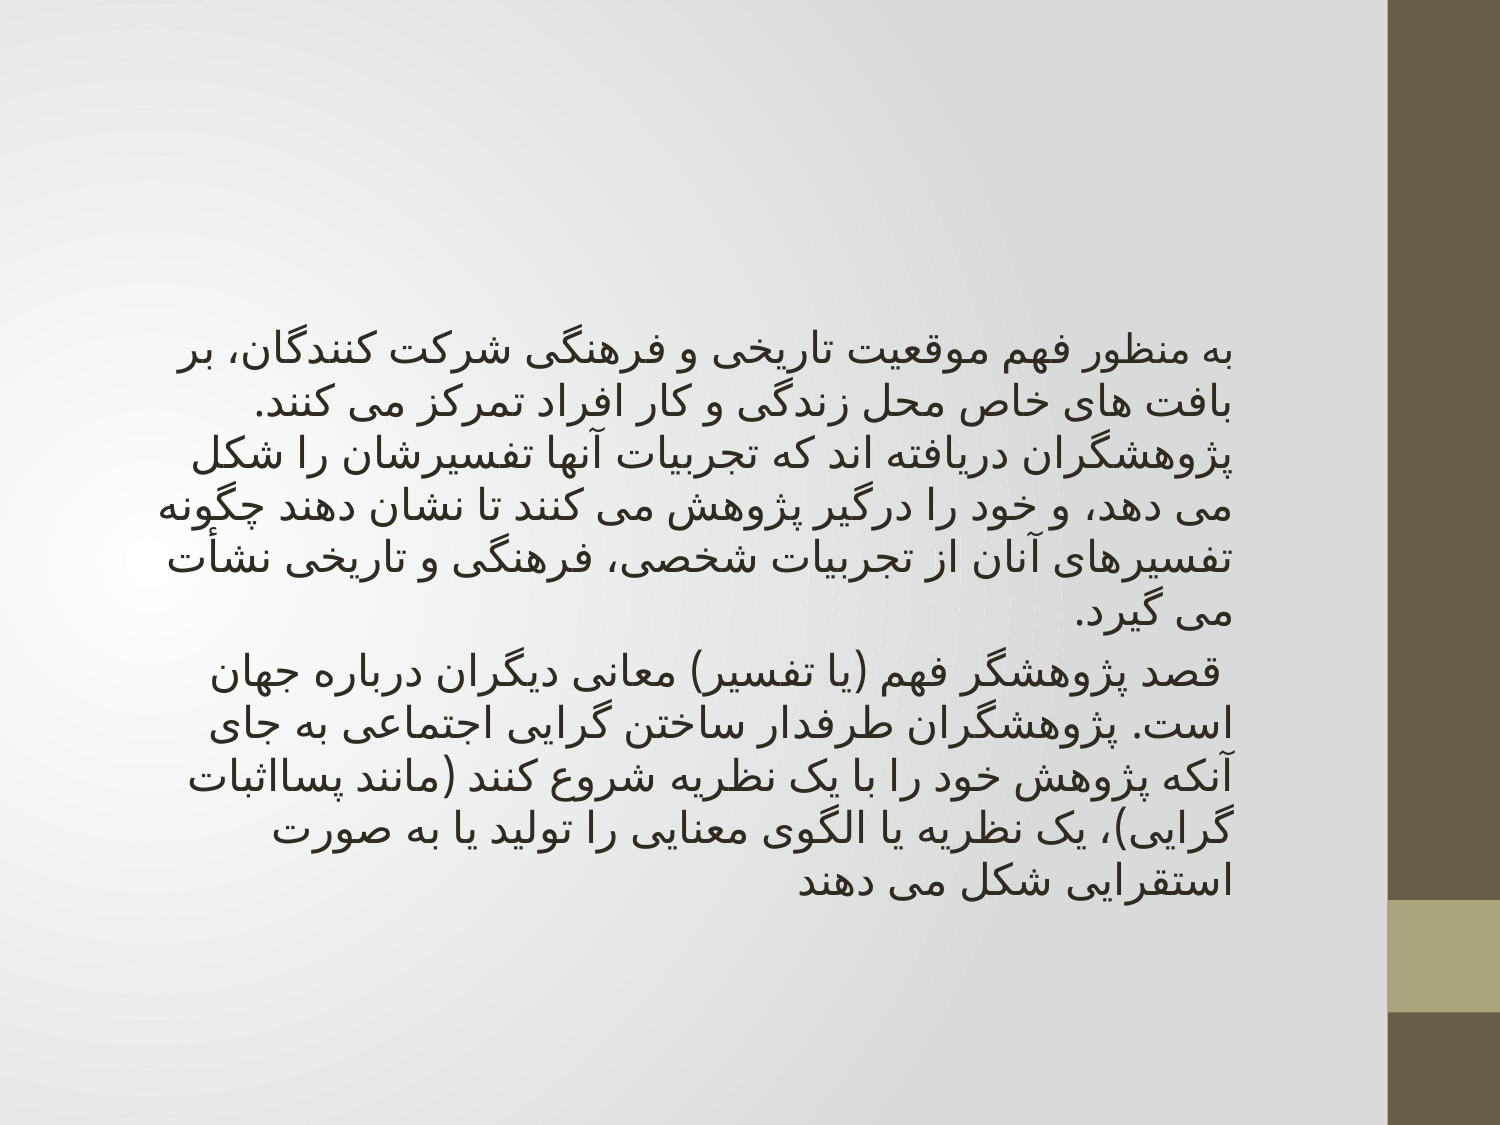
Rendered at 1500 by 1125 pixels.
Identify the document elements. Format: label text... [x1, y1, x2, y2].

subtitle به منظور فهم موقعیت تاریخی و فرهنگی شرکت کنندگان، بر بافت های خاص محل زندگی و کار افراد تمرکز می کنند. پژوهشگران دریافته اند که تجربیات آنها تفسیرشان را شکل می دهد، و خود را درگیر پژوهش می کنند تا نشان دهند چگونه تفسیرهای آنان از تجربیات شخصی، فرهنگی و تاریخی نشأت می گیرد. قصد پژوهشگر فهم (یا تفسیر) معانی دیگران درباره جهان است. پژوهشگران طرفدار ساختن گرایی اجتماعی به جای آنکه پژوهش خود را با یک نظریه شروع کنند (مانند پسااثبات گرایی)، یک نظریه یا الگوی معنایی را تولید یا به صورت استقرایی شکل می دهند [112, 312, 1250, 913]
